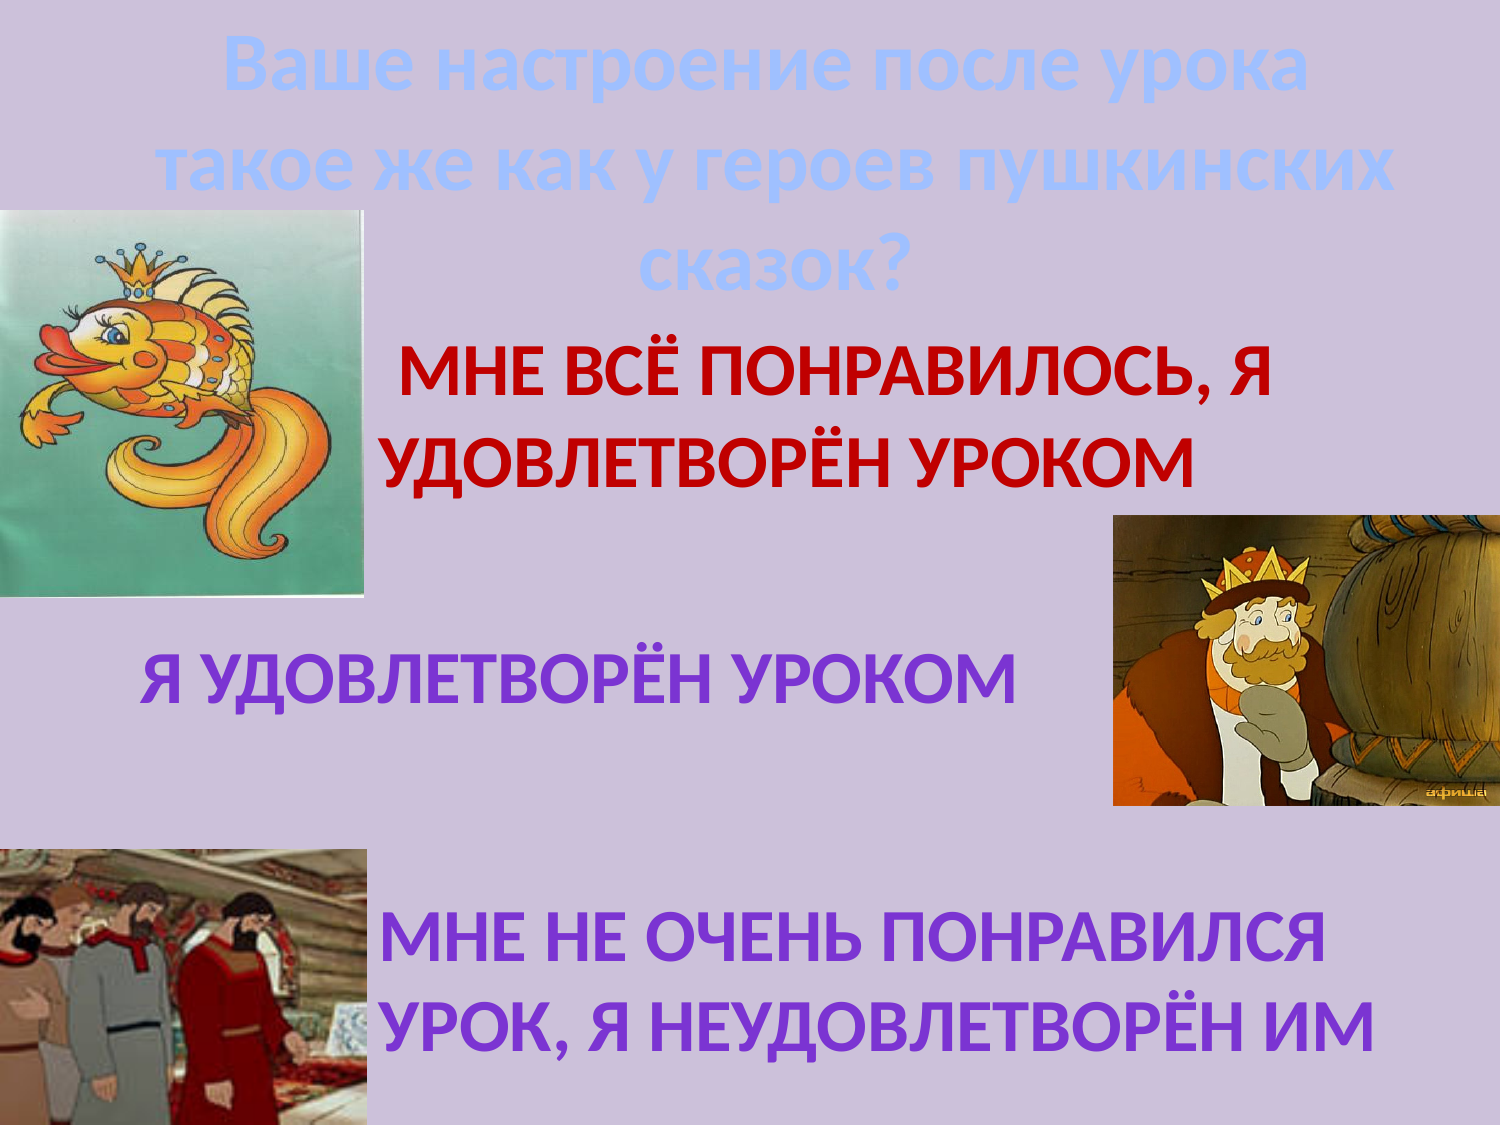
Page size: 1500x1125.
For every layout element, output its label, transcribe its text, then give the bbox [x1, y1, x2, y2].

text_box Мне не очень понравился урок, я неудовлетворён им [371, 878, 1500, 1074]
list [1112, 515, 1500, 806]
picture [0, 210, 365, 598]
text_box Ваше настроение после урока такое же как у героев пушкинских сказок? [35, 0, 1500, 315]
text_box Мне всё понравилось, я удовлетворён уроком [368, 304, 1442, 510]
text_box Я удовлетворён уроком [58, 621, 1102, 726]
picture [0, 848, 367, 1125]
